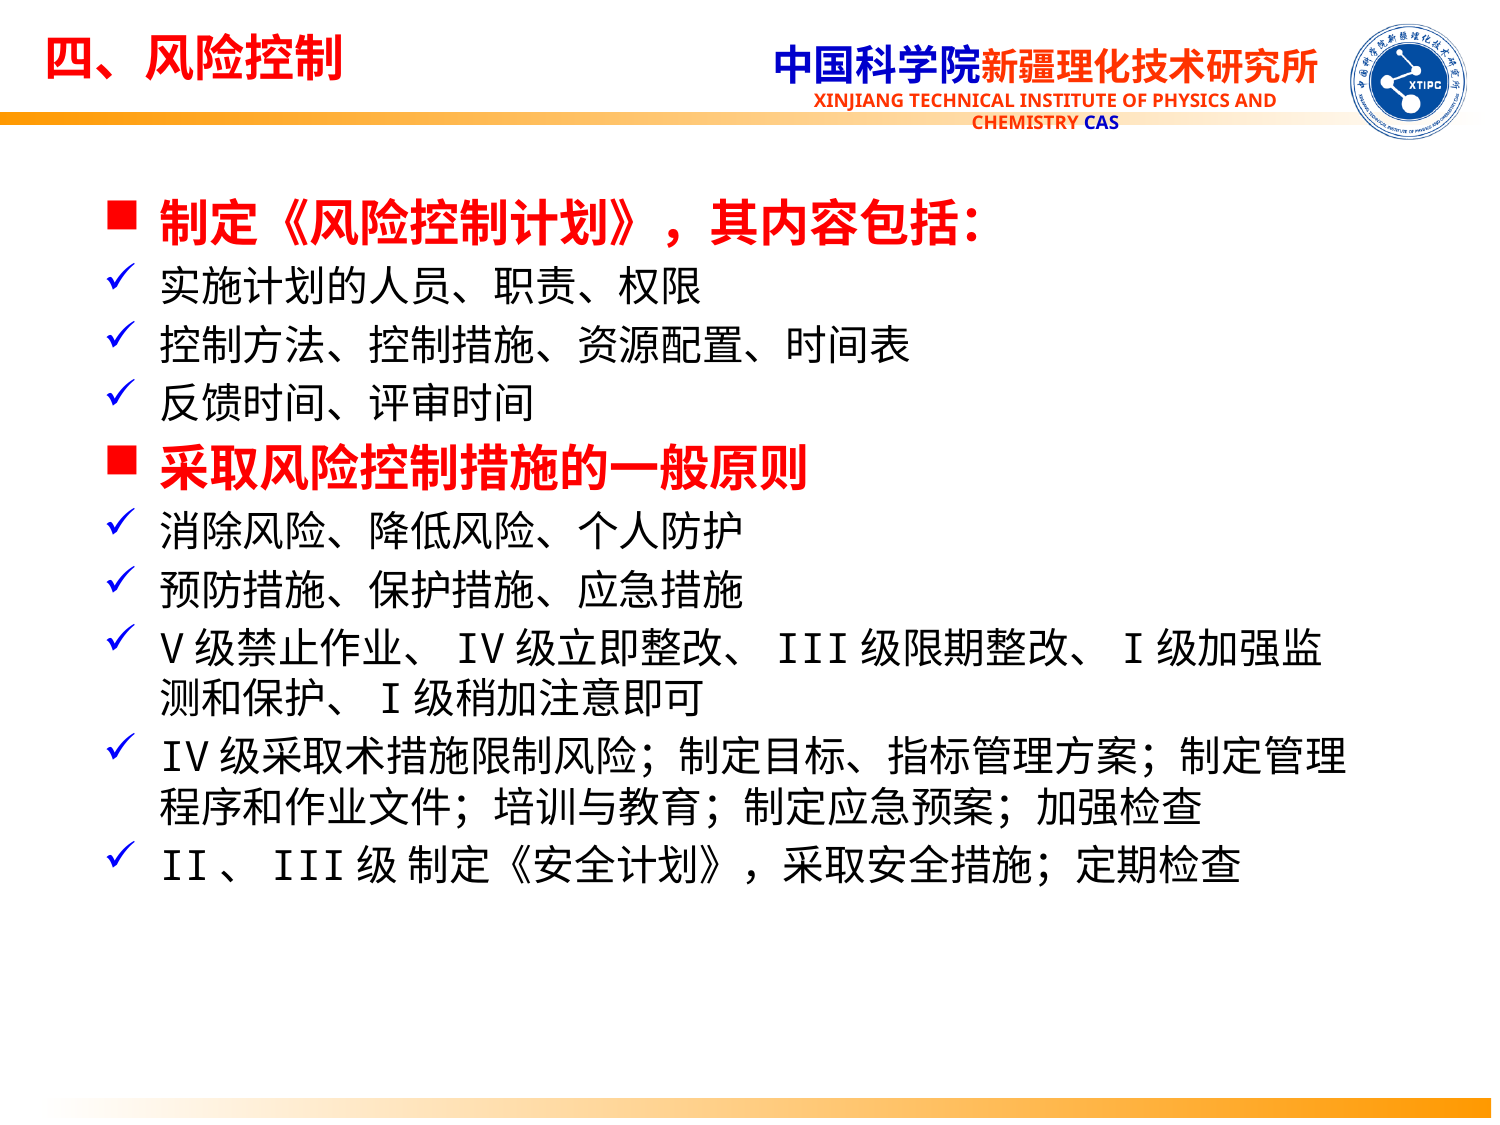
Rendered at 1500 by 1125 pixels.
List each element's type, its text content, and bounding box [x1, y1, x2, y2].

picture [1342, 16, 1474, 147]
text_box 四、风险控制 [29, 19, 833, 102]
list 制定《风险控制计划》，其内容包括： 实施计划的人员、职责、权限 控制方法、控制措施、资源配置、时间表 反馈时间、评审时间 采取风险控制措施的一般原则 消除风险、降低风险、个人防护 预防措施、保护措施、应急措施 V级禁止作业、IV级立即整改、III级限期整改、I级加强监测和保护、I级稍加注意即可 IV级采取术措施限制风险；制定目标、指标管理方案；制定管理程序和作业文件；培训与教育；制定应急预案；加强检查 II、III级 制定《安全计划》，采取安全措施；定期检查 [88, 184, 1365, 1000]
